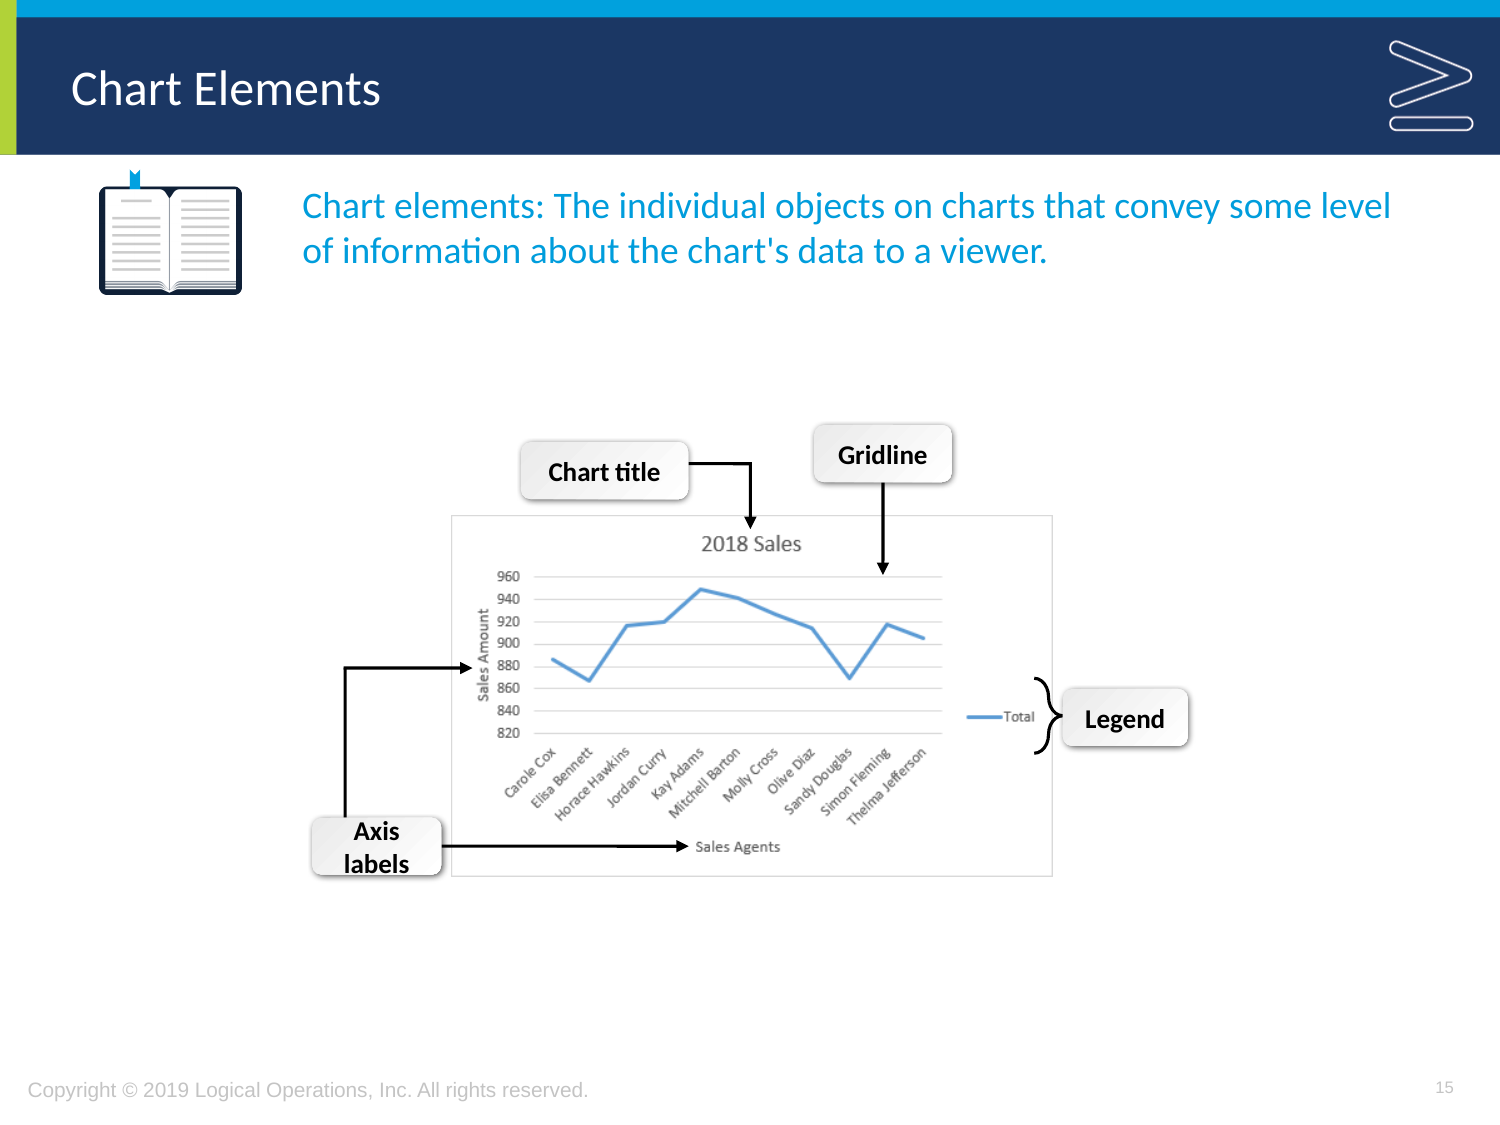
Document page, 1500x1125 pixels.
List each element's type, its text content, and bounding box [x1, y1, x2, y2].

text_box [311, 424, 1188, 878]
title Chart Elements [56, 16, 1350, 155]
list Chart elements: The individual objects on charts that convey some level of information about the chart's data to a viewer. [287, 173, 1425, 299]
picture [1350, 18, 1500, 155]
slide_number 15 [1118, 1057, 1469, 1118]
picture [99, 169, 242, 295]
picture [0, 0, 56, 155]
